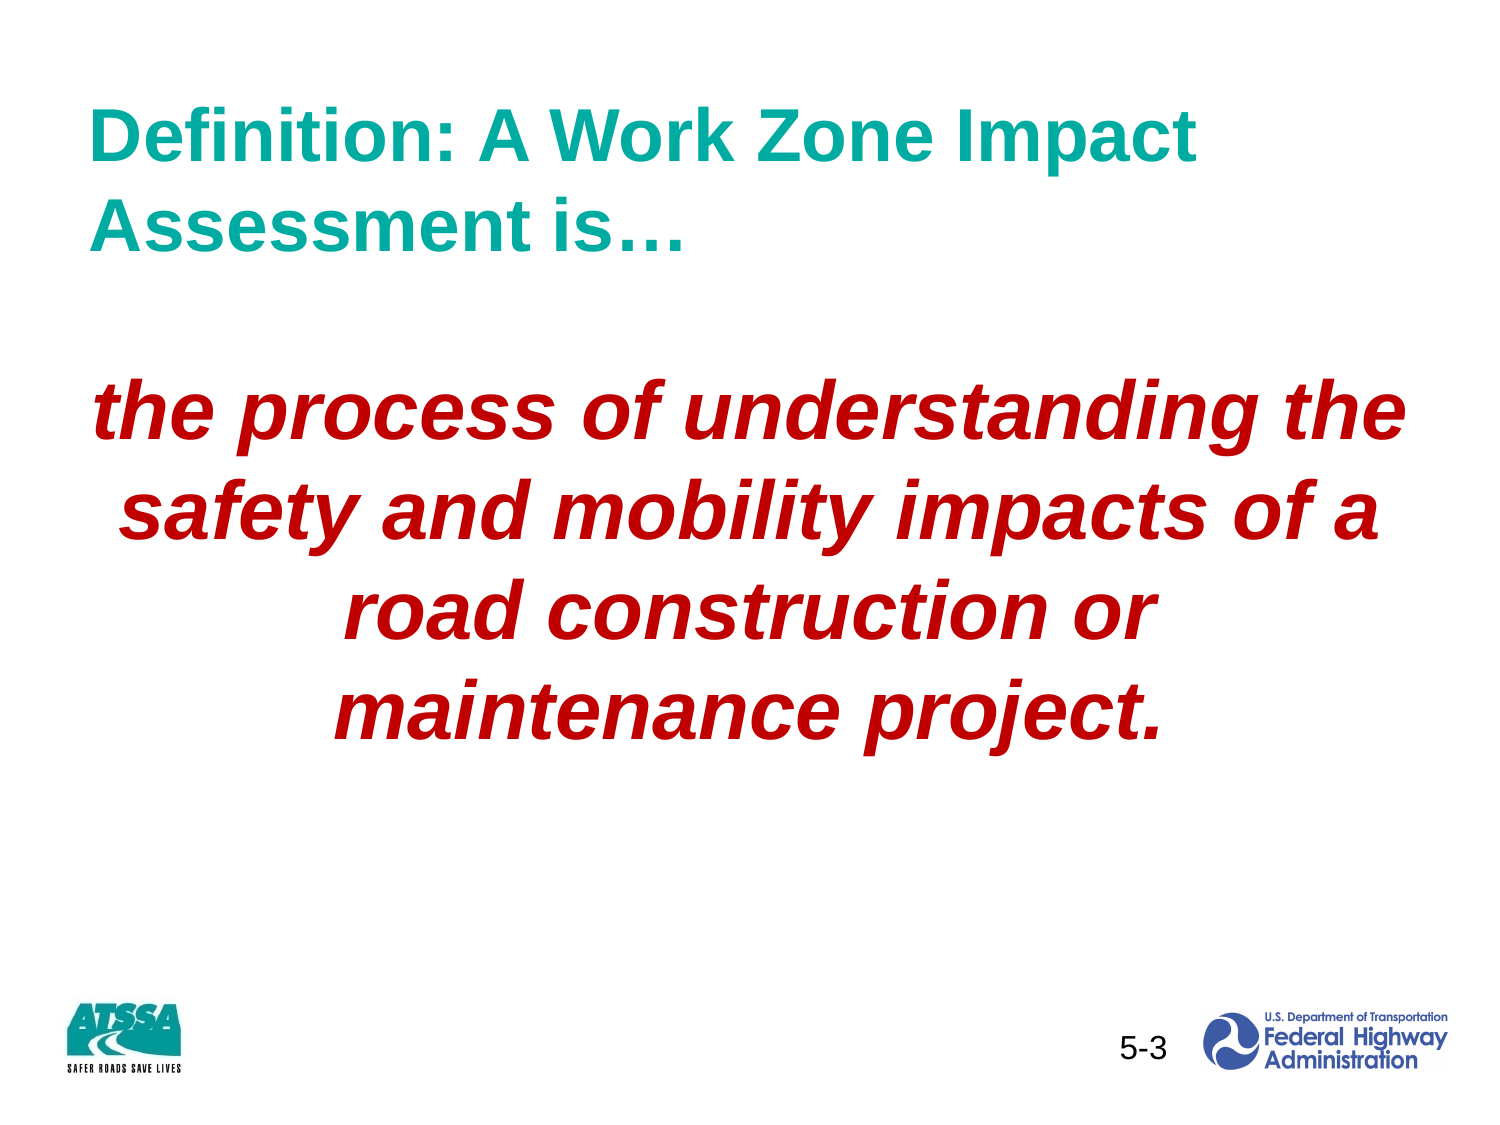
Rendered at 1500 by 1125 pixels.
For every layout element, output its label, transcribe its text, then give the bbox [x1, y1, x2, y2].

title Definition: A Work Zone Impact Assessment is… [73, 55, 1424, 297]
picture [63, 997, 185, 1077]
list the process of understanding the safety and mobility impacts of a road construction or maintenance project. [75, 348, 1425, 1070]
picture [1200, 1008, 1450, 1072]
